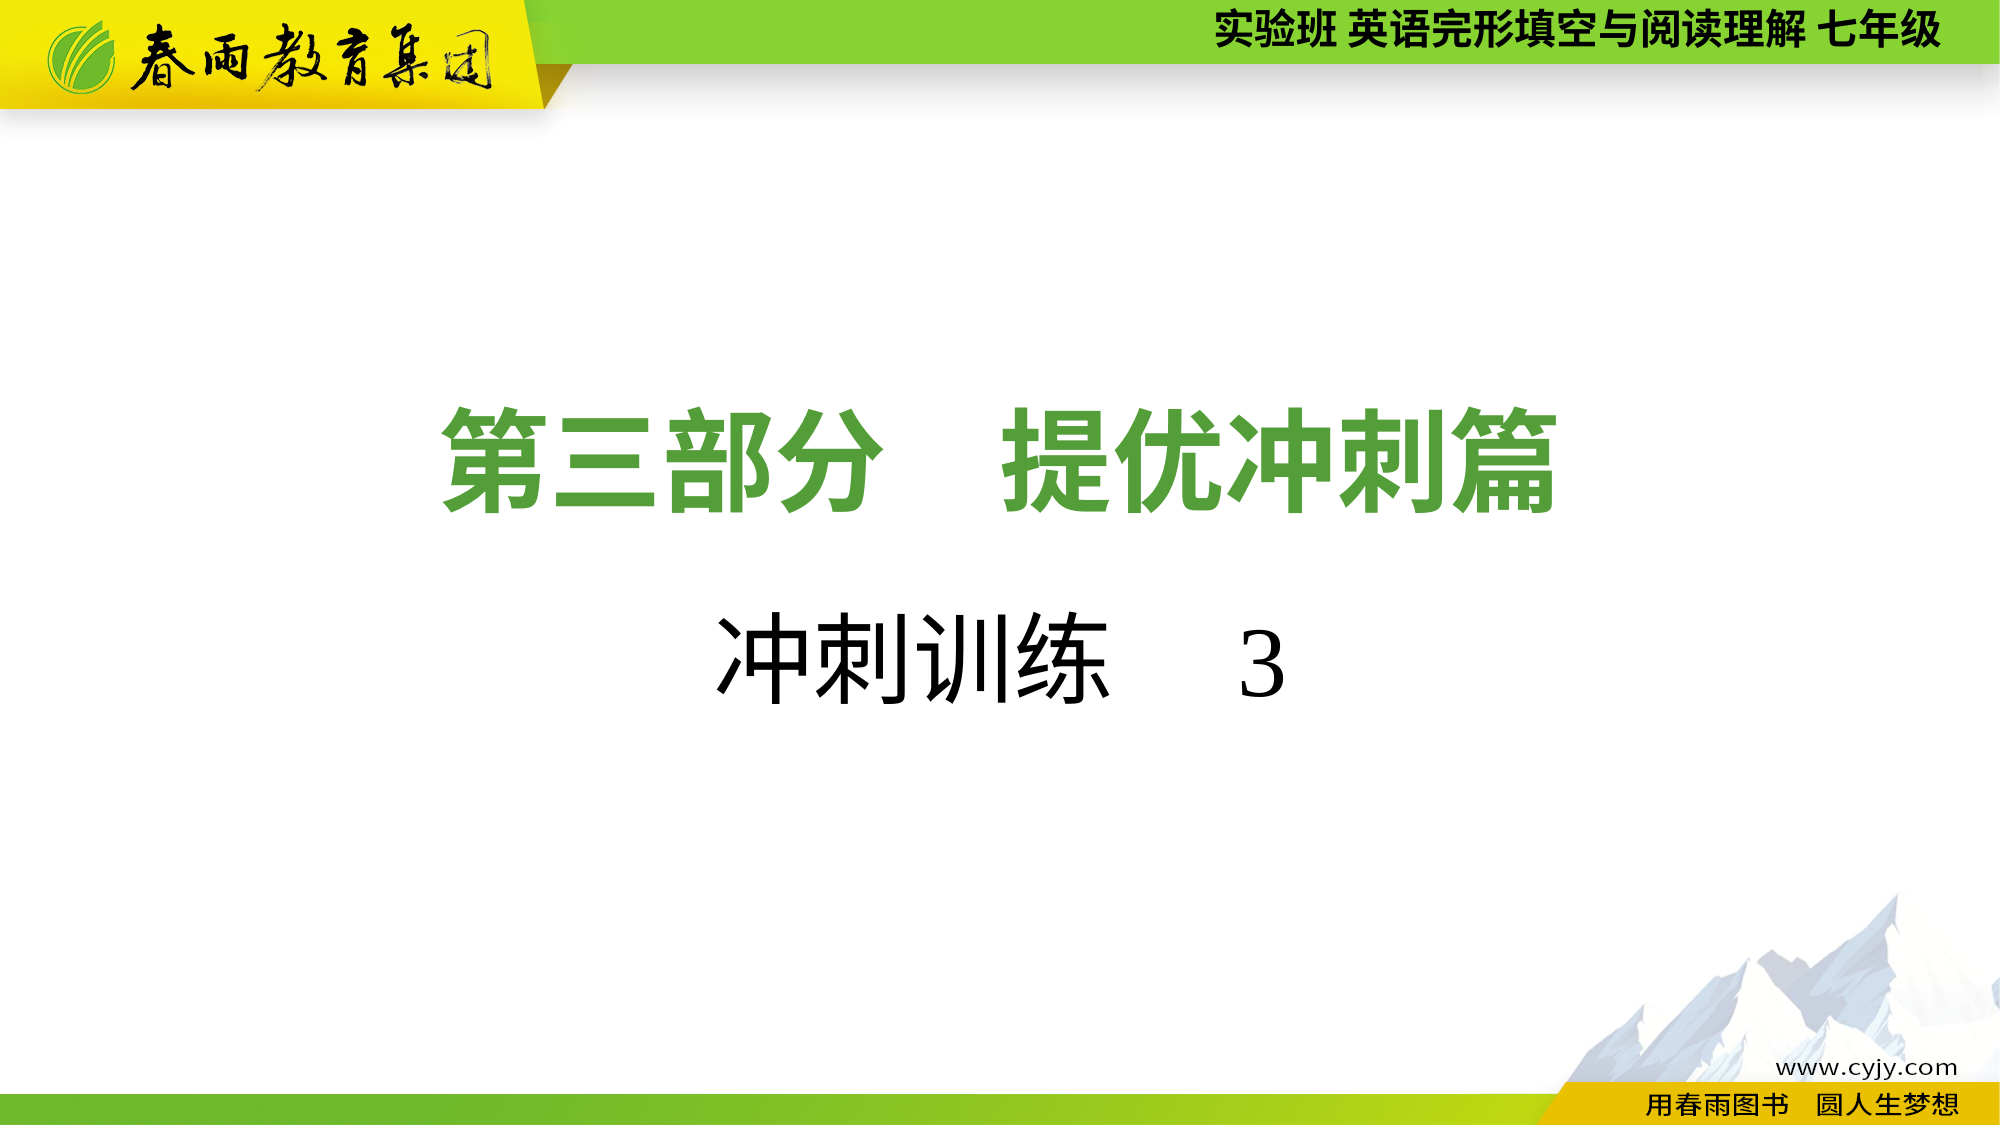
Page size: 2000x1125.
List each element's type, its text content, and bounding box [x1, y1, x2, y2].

text_box 冲刺训练 3 [54, 528, 1946, 724]
picture [0, 0, 2000, 1125]
text_box 第三部分 提优冲刺篇 [54, 316, 1946, 528]
